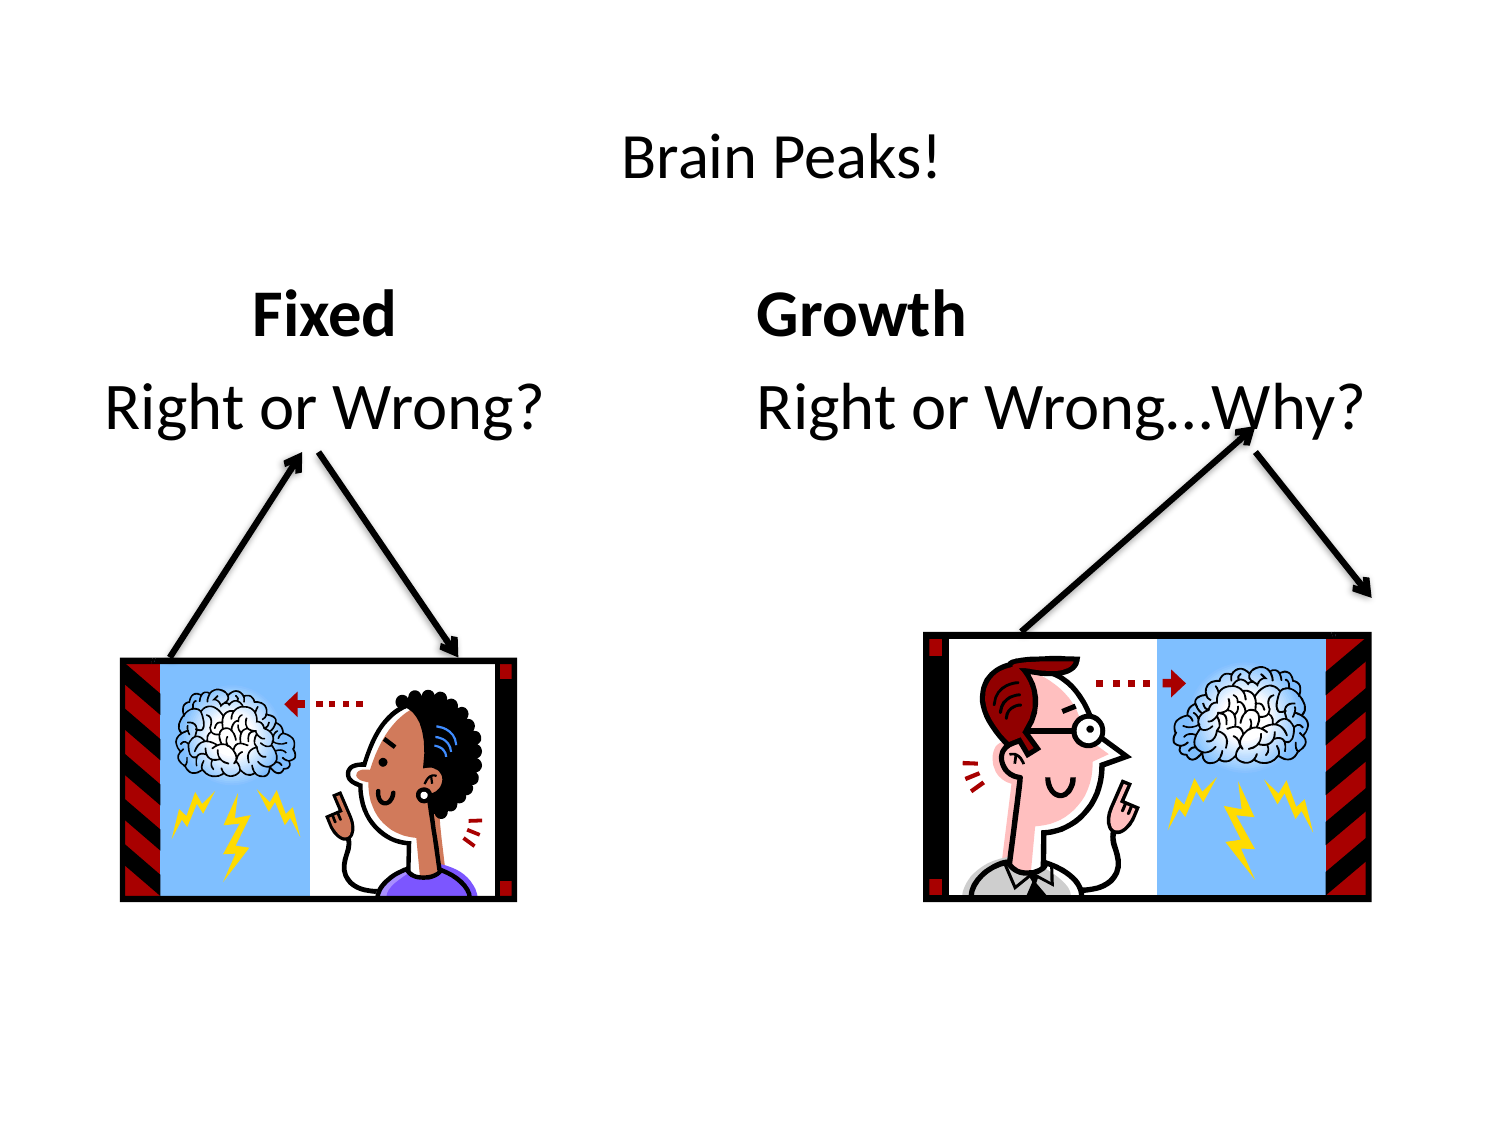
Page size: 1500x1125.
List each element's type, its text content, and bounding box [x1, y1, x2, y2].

picture [119, 657, 518, 903]
picture [922, 631, 1372, 903]
title Brain Peaks! [178, 87, 1386, 219]
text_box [285, 484, 492, 625]
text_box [1240, 466, 1387, 584]
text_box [132, 488, 281, 622]
list Fixed Right or Wrong? [75, 262, 576, 1005]
text_box Growth Right or Wrong…Why? [741, 262, 1425, 1030]
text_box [1021, 425, 1256, 632]
